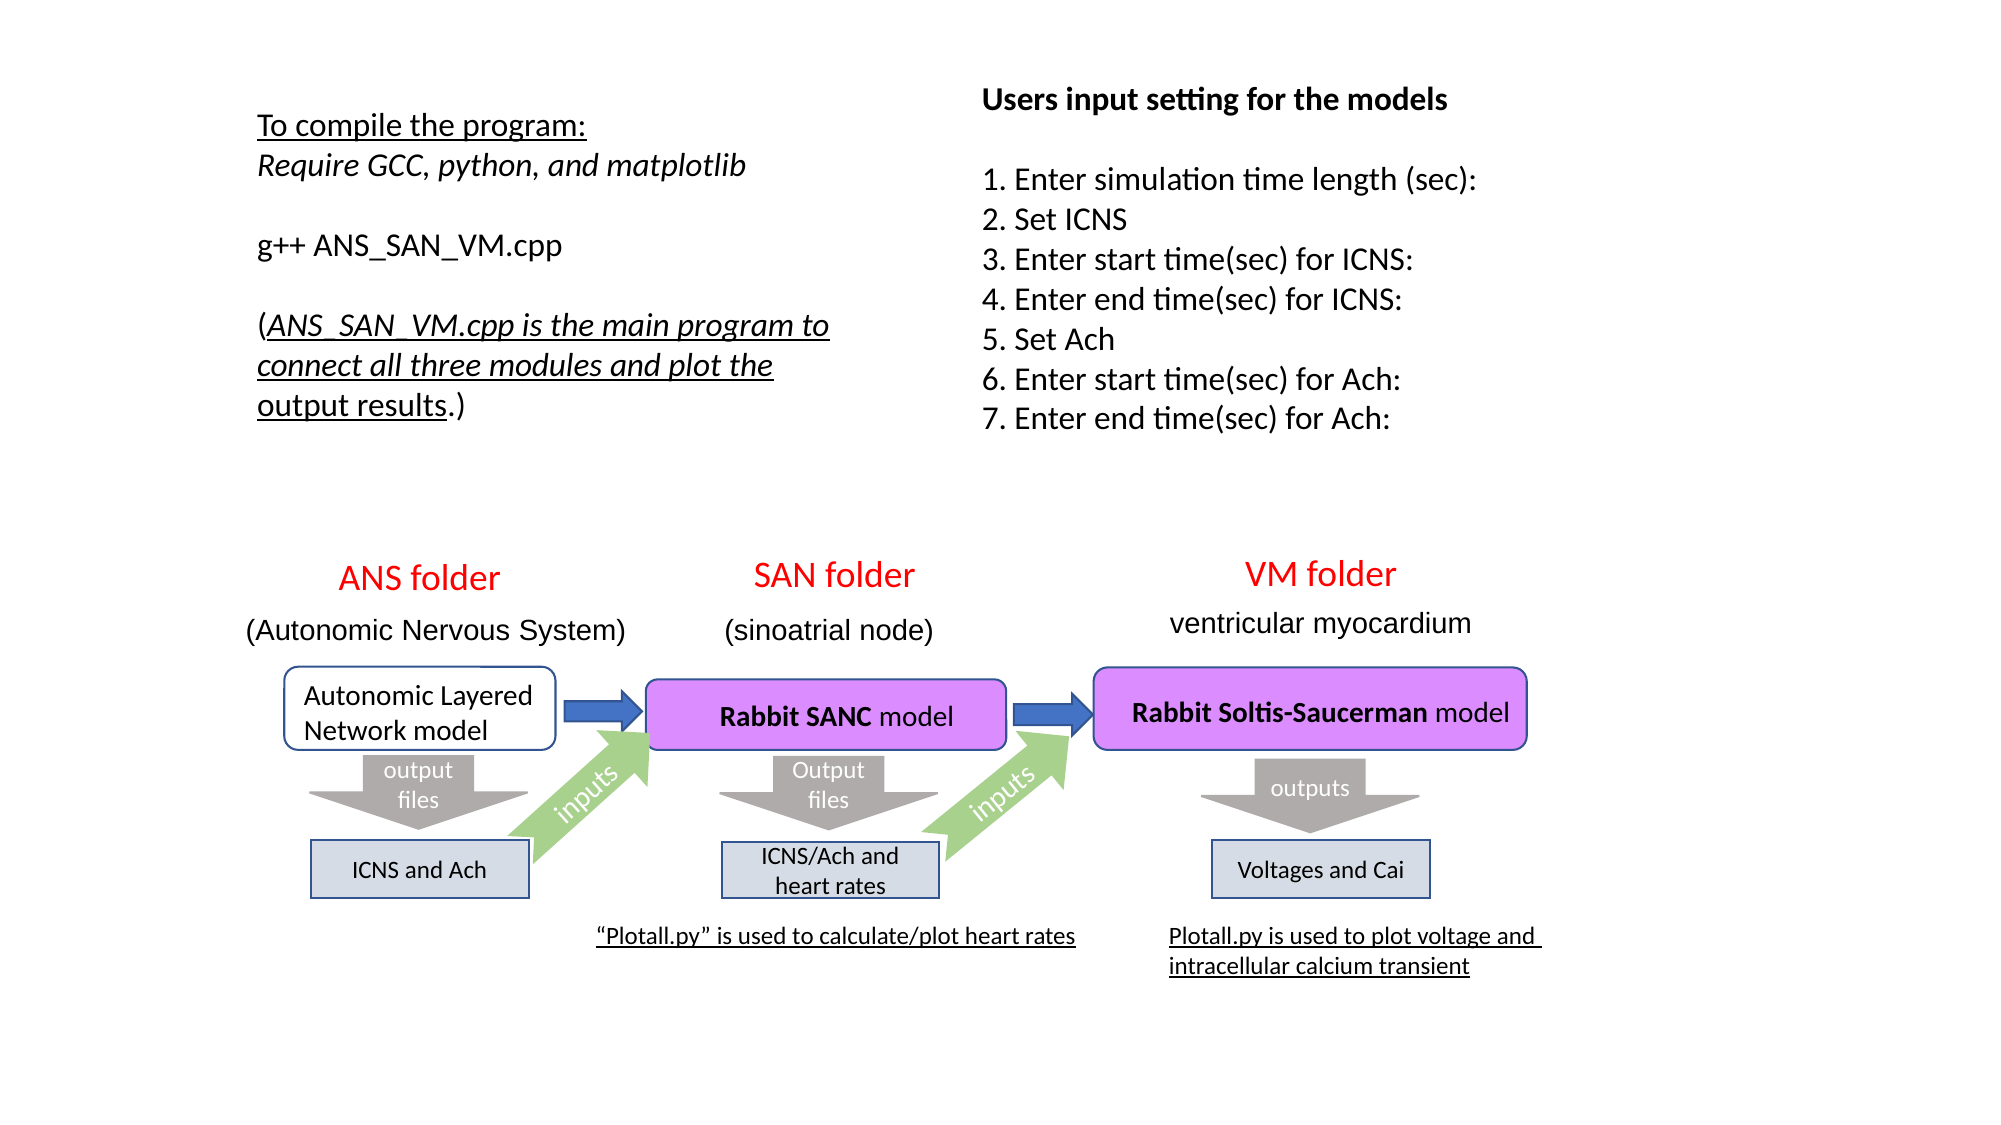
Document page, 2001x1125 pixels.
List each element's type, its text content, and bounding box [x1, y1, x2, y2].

text_box Plotall.py is used to plot voltage and intracellular calcium transient [1154, 912, 1557, 987]
text_box (Autonomic Nervous System) [230, 604, 284, 654]
text_box inputs [504, 756, 651, 867]
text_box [284, 543, 1527, 756]
text_box “Plotall.py” is used to calculate/plot heart rates [580, 912, 1092, 957]
text_box Voltages and Cai [1211, 839, 1431, 899]
text_box ICNS/Ach and heart rates [721, 841, 940, 899]
text_box inputs [918, 756, 1069, 865]
text_box Users input setting for the models 1. Enter simulation time length (sec): 2. Set ICNS 3. Enter start time(sec) for ICNS: 4. Enter end time(sec) for ICNS: 5. Set Ach 6. Enter start time(sec) for Ach: 7. Enter end time(sec) for Ach: [967, 69, 1562, 444]
text_box ICNS and Ach [310, 839, 530, 899]
text_box outputs [1200, 758, 1420, 834]
text_box To compile the program: Require GCC, python, and matplotlib g++ ANS_SAN_VM.cpp (ANS_SAN_VM.cpp is the main program to connect all three modules and plot the output results.) [242, 56, 887, 431]
text_box Output files [719, 756, 939, 831]
text_box output files [309, 756, 528, 830]
